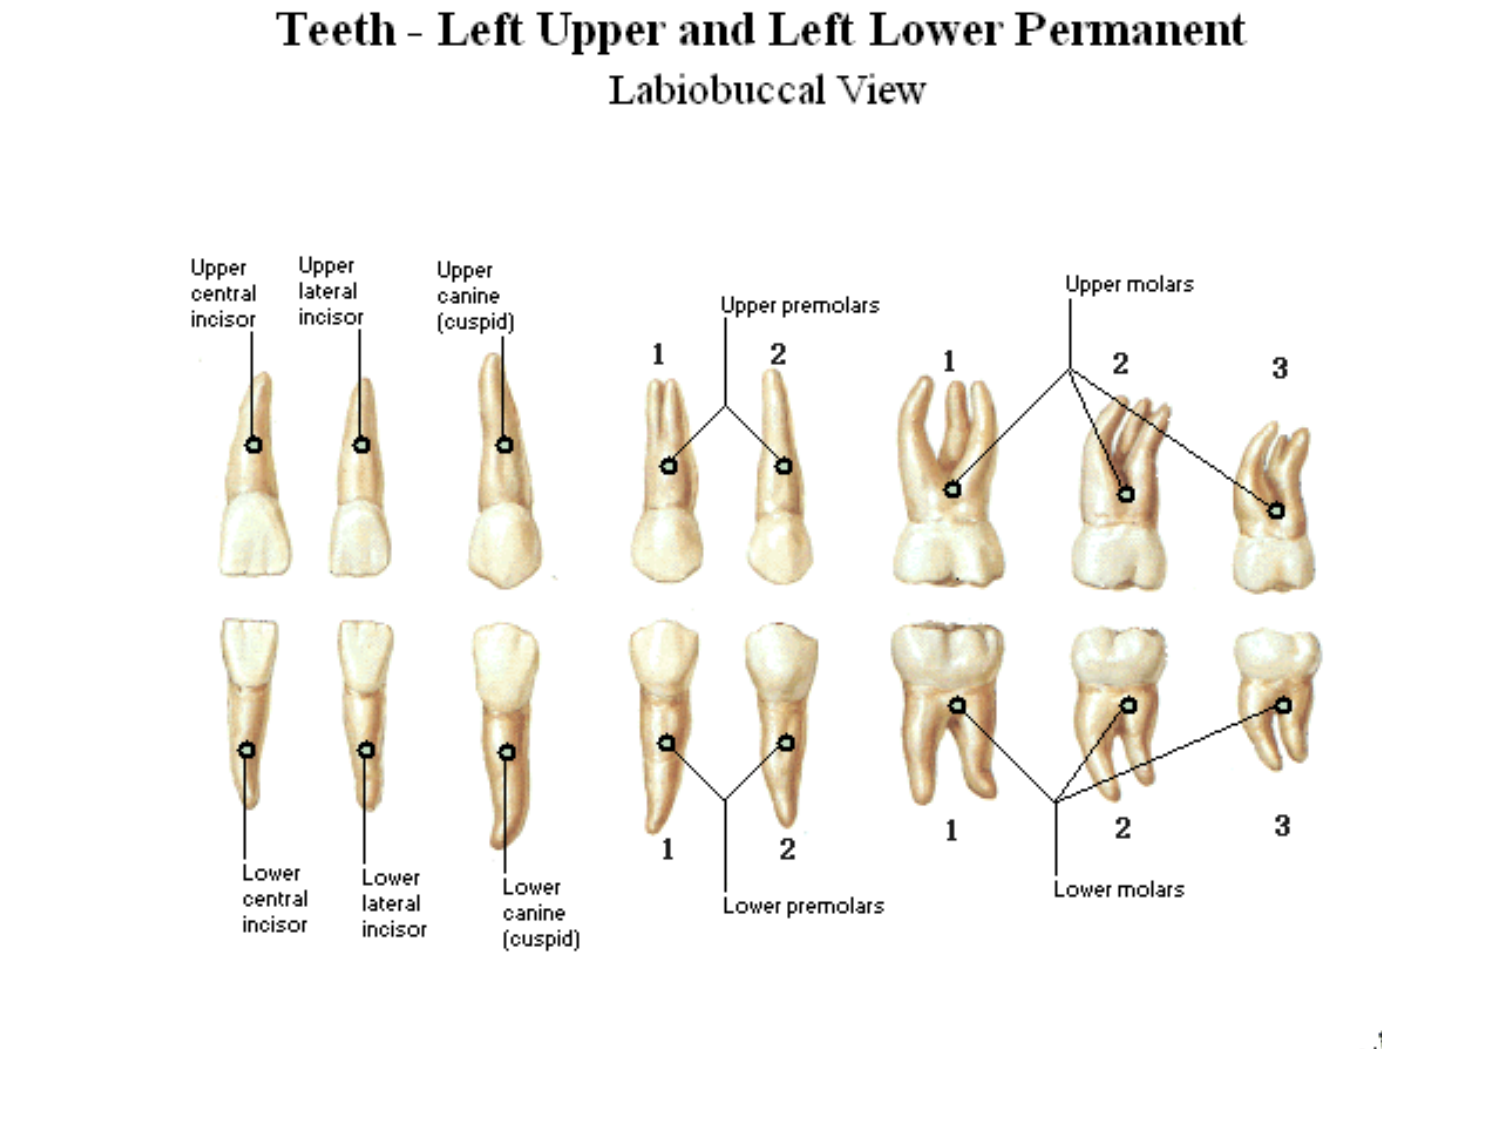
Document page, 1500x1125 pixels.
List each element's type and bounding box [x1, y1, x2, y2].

picture [123, 0, 1383, 1050]
